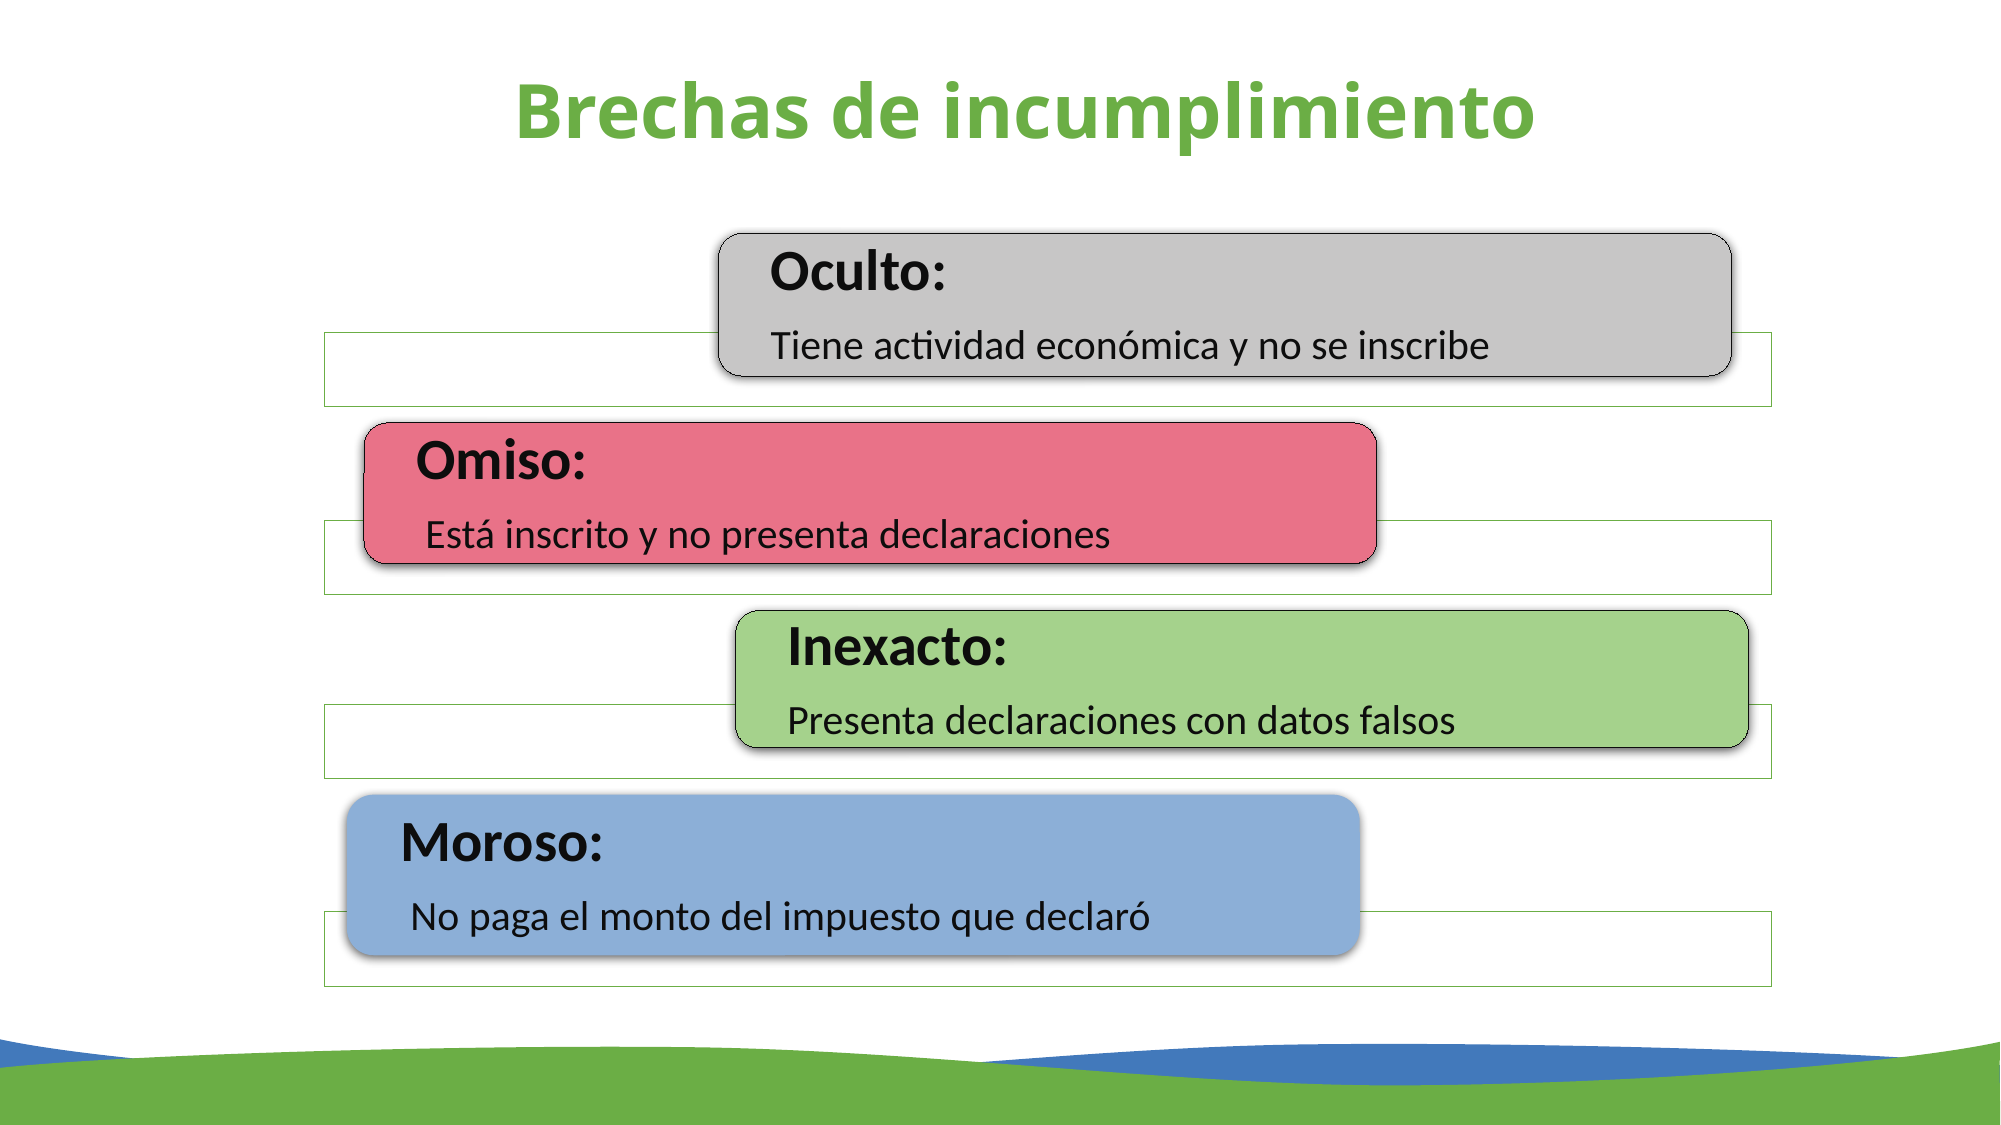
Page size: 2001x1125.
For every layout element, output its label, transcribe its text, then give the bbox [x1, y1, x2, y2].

title Brechas de incumplimiento [498, 45, 1675, 185]
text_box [324, 229, 1772, 991]
